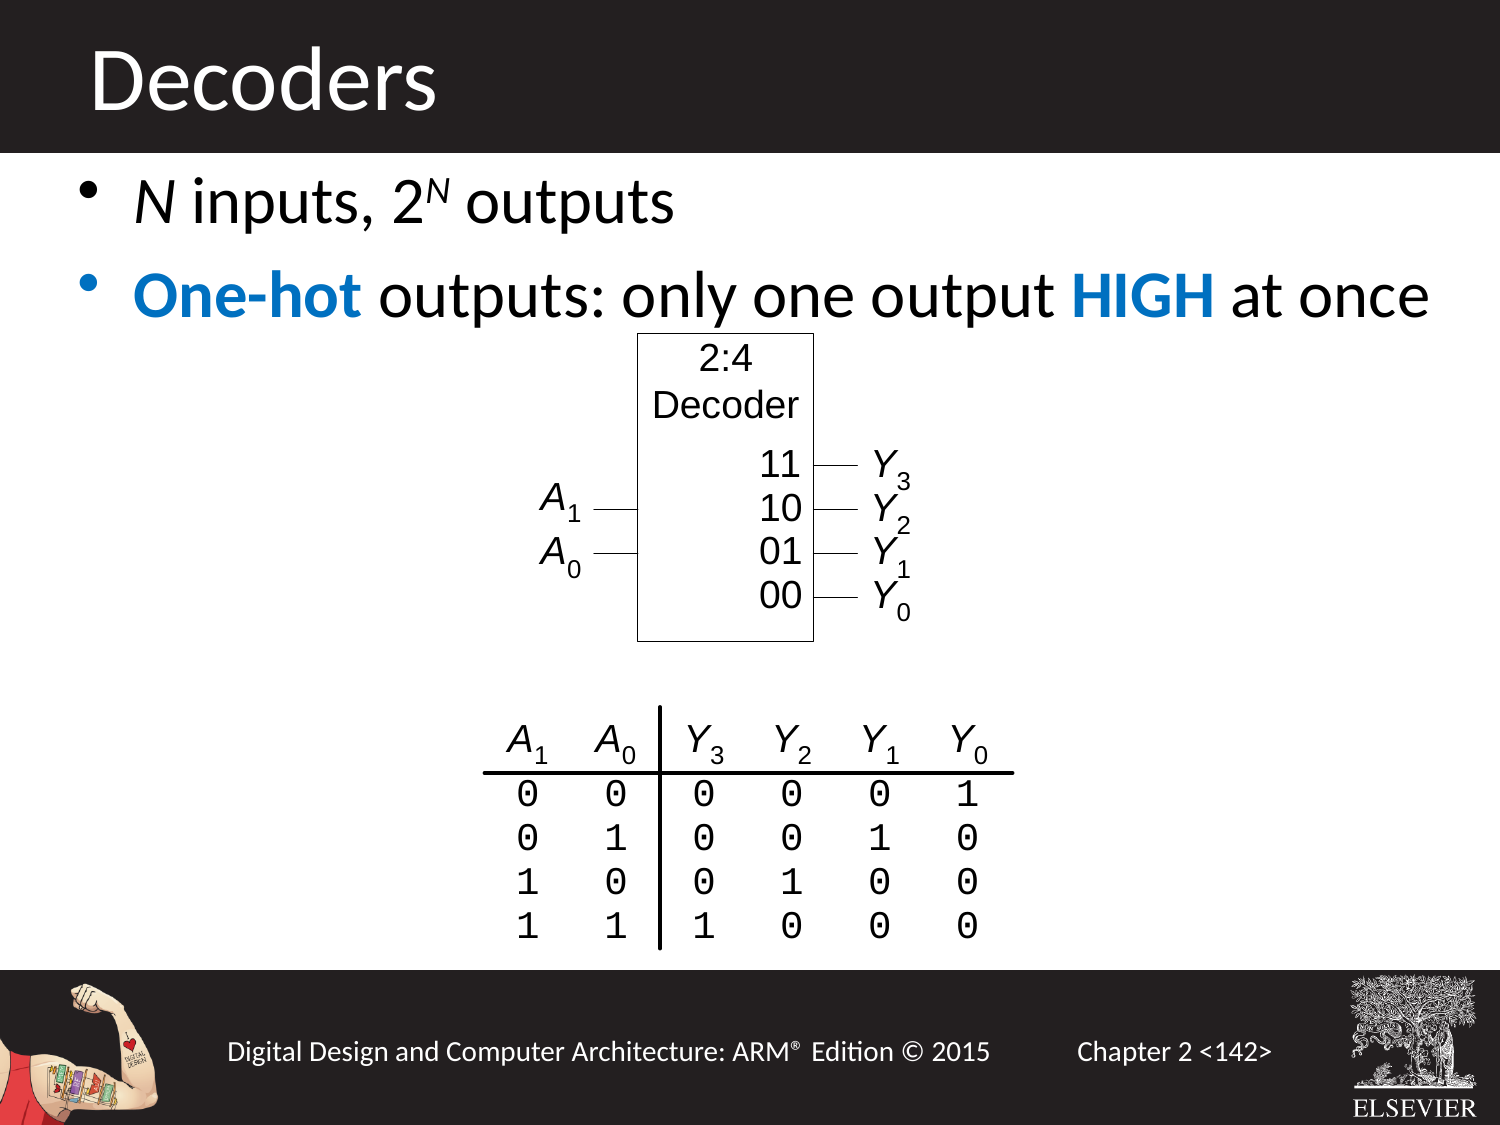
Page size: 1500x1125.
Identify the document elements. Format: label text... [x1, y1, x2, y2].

text_box N inputs, 2N outputs One-hot outputs: only one output HIGH at once [62, 149, 1450, 963]
picture [0, 979, 163, 1125]
picture [1350, 974, 1477, 1117]
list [474, 324, 1022, 976]
text_box Decoders [75, 11, 1375, 136]
